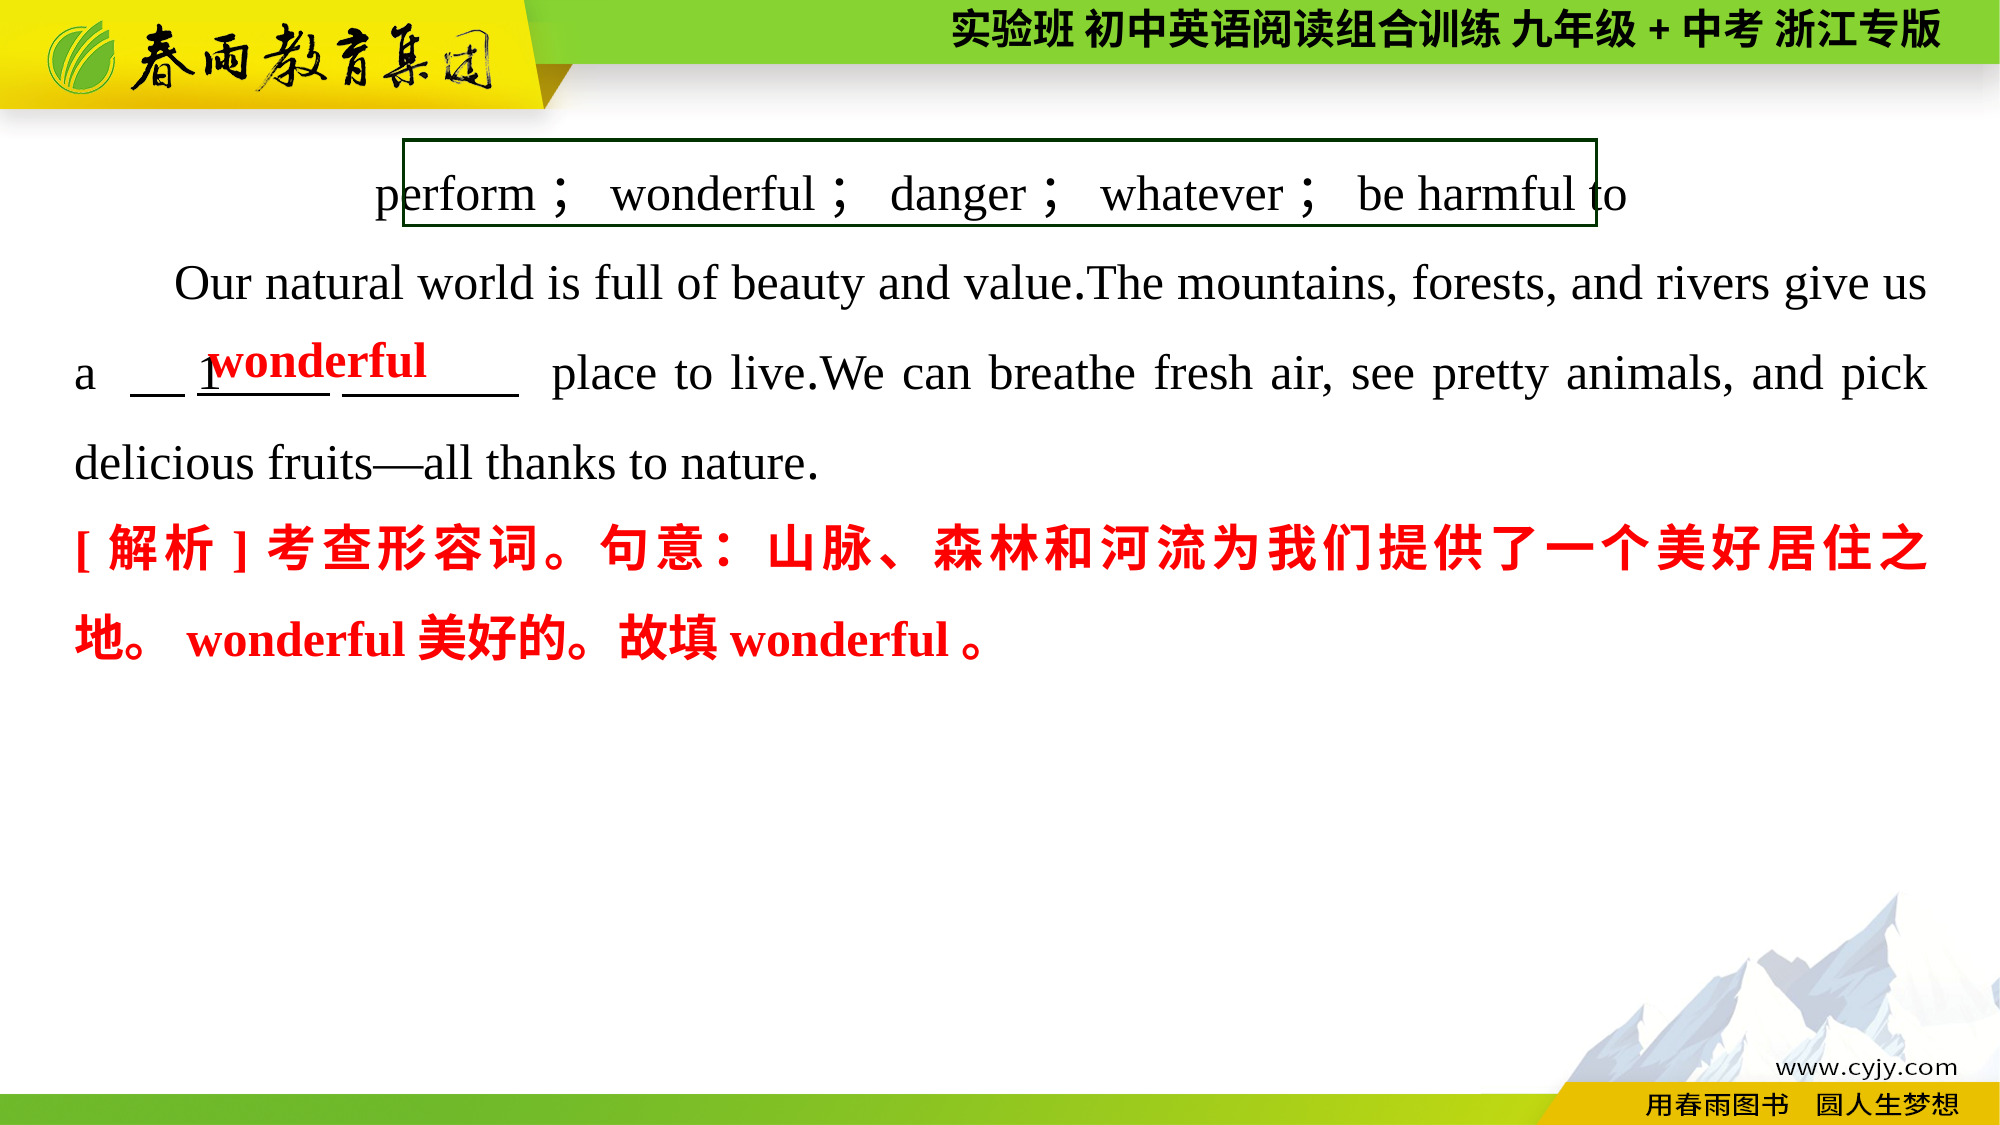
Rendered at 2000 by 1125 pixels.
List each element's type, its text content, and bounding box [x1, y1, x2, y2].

picture [0, 0, 2000, 1125]
text_box [解析]考查形容词。句意：山脉、森林和河流为我们提供了一个美好居住之地。wonderful美好的。故填wonderful。 [59, 479, 1944, 675]
text_box [403, 140, 1597, 226]
list perform；wonderful；danger；whatever；be harmful to Our natural world is full of beauty and value.The mountains, forests, and rivers give us a 1 place to live.We can breathe fresh air, see pretty animals, and pick delicious fruits—all thanks to nature. [59, 122, 1944, 479]
text_box wonderful [193, 320, 443, 396]
